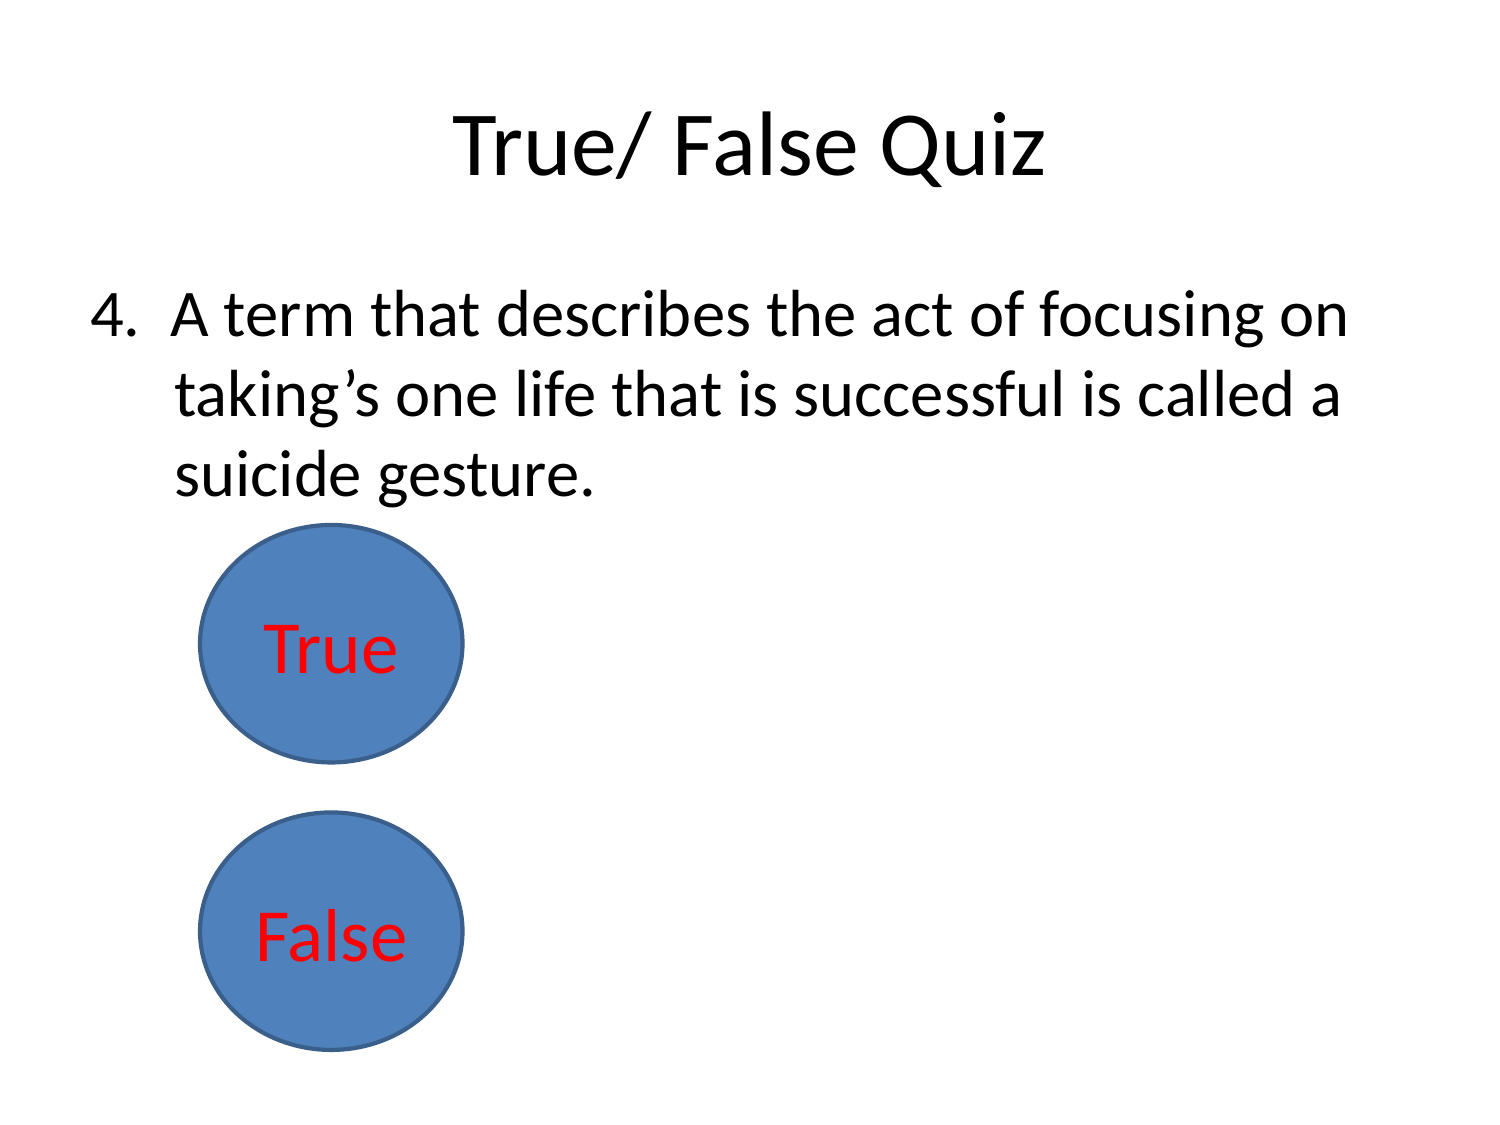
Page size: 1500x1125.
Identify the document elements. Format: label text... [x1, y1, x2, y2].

text_box False [197, 810, 465, 1053]
text_box True [197, 522, 465, 765]
title True/ False Quiz [75, 45, 1425, 233]
list 4. A term that describes the act of focusing on taking’s one life that is successful is called a suicide gesture. [75, 262, 1425, 1005]
